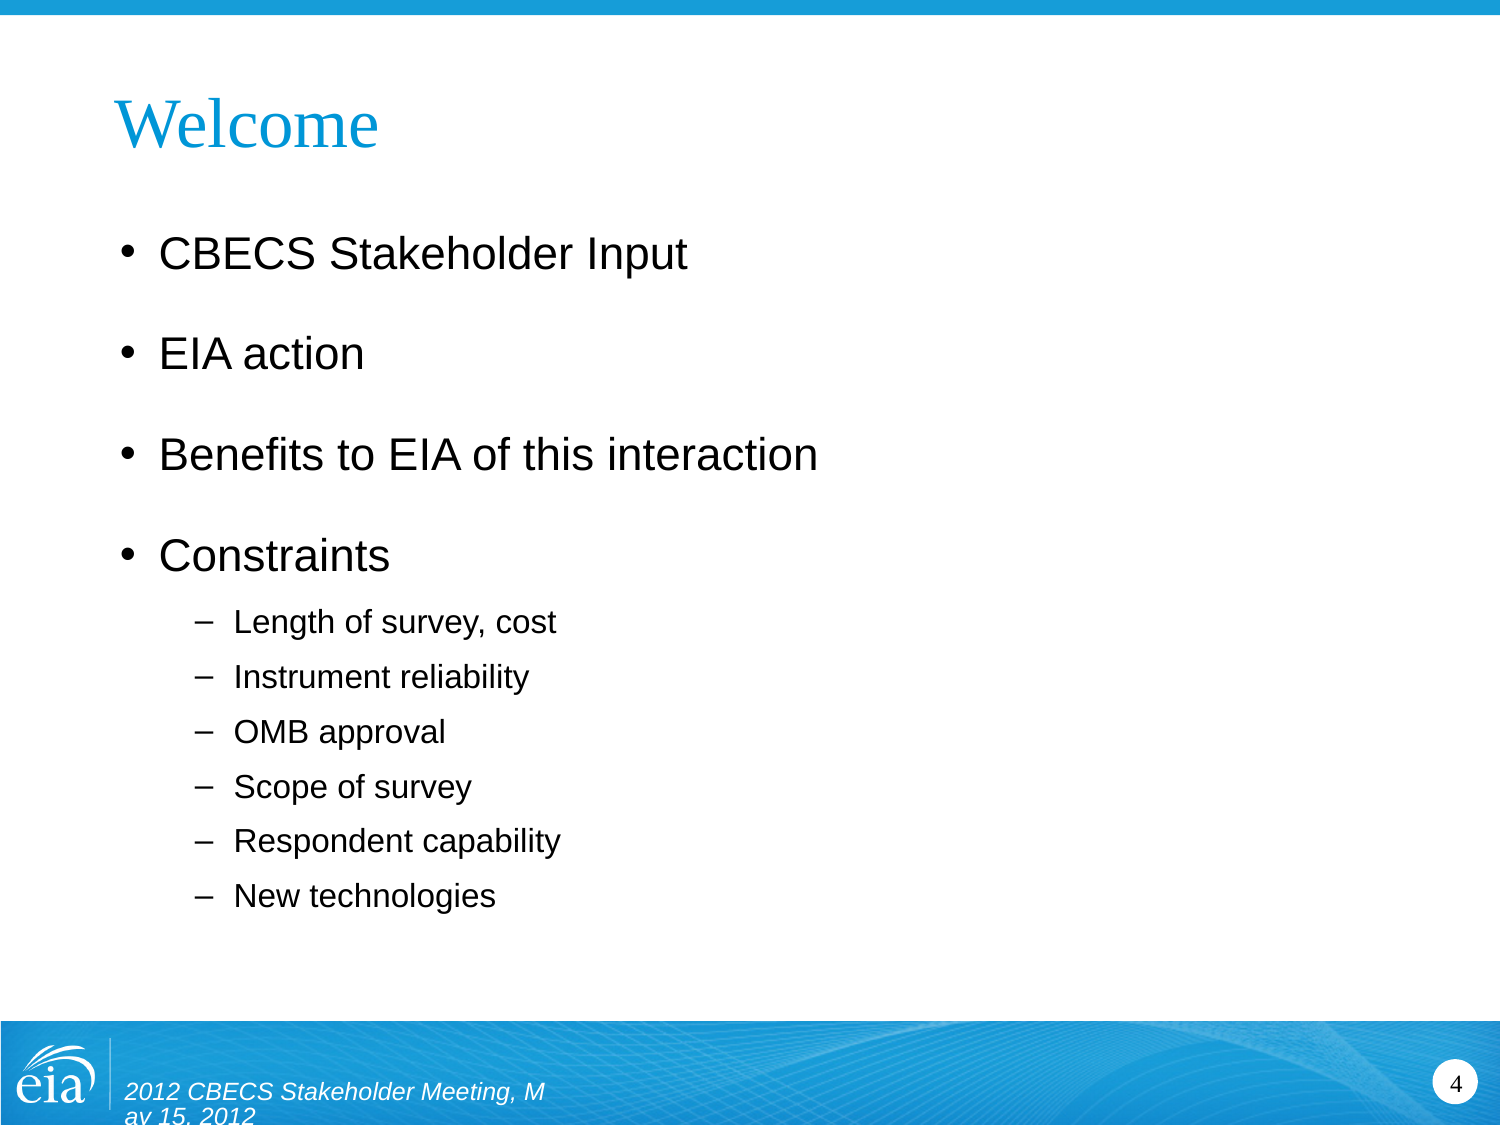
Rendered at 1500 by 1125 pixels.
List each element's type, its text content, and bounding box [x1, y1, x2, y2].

picture [2, 1021, 1500, 1125]
slide_number 4 [1425, 1053, 1488, 1113]
footer 2012 CBECS Stakeholder Meeting, May 15, 2012 [109, 1048, 570, 1113]
list CBECS Stakeholder Input EIA action Benefits to EIA of this interaction Constraints Length of survey, cost Instrument reliability OMB approval Scope of survey Respondent capability New technologies [105, 216, 1425, 969]
title Welcome [100, 70, 1421, 170]
